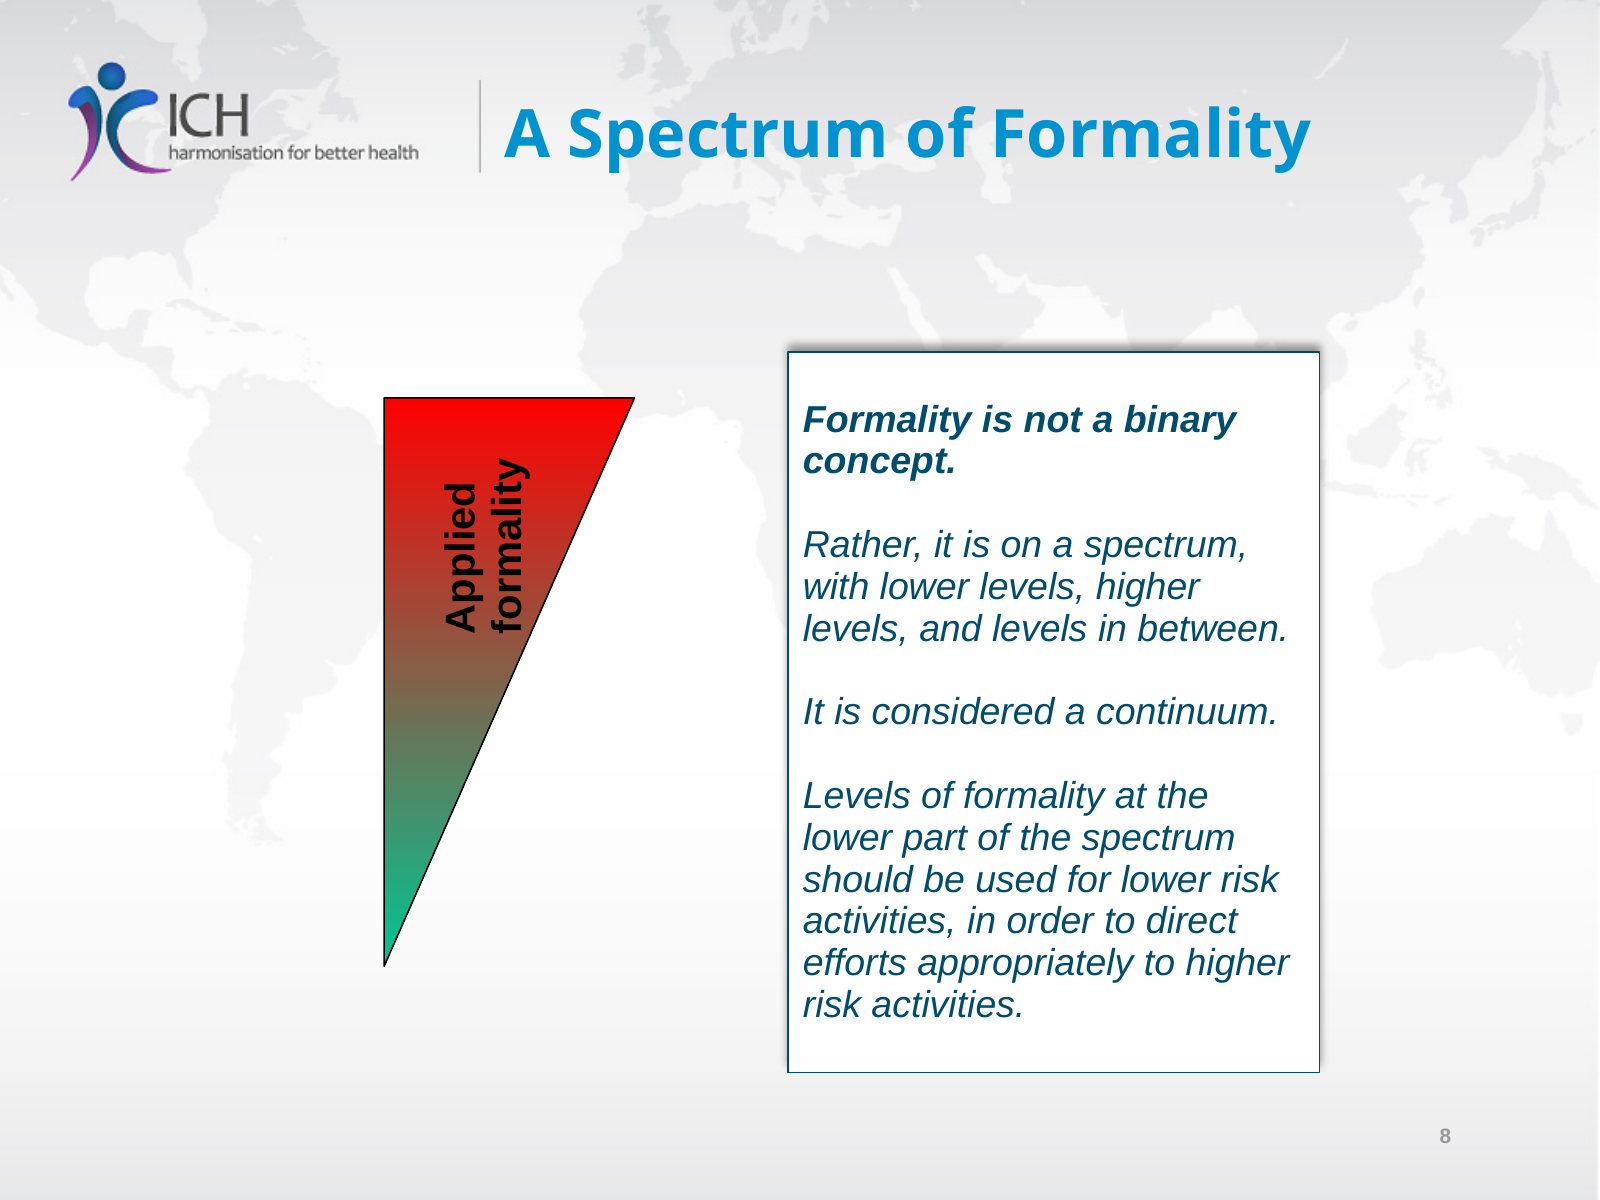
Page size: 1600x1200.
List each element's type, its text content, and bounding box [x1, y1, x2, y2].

text_box Formality is not a binary concept. Rather, it is on a spectrum, with lower levels, higher levels, and levels in between. It is considered a continuum. Levels of formality at the lower part of the spectrum should be used for lower risk activities, in order to direct efforts appropriately to higher risk activities. [786, 350, 1322, 1075]
picture [0, 0, 1600, 1200]
title A Spectrum of Formality [504, 70, 1580, 201]
text_box Applied formality [384, 397, 635, 967]
